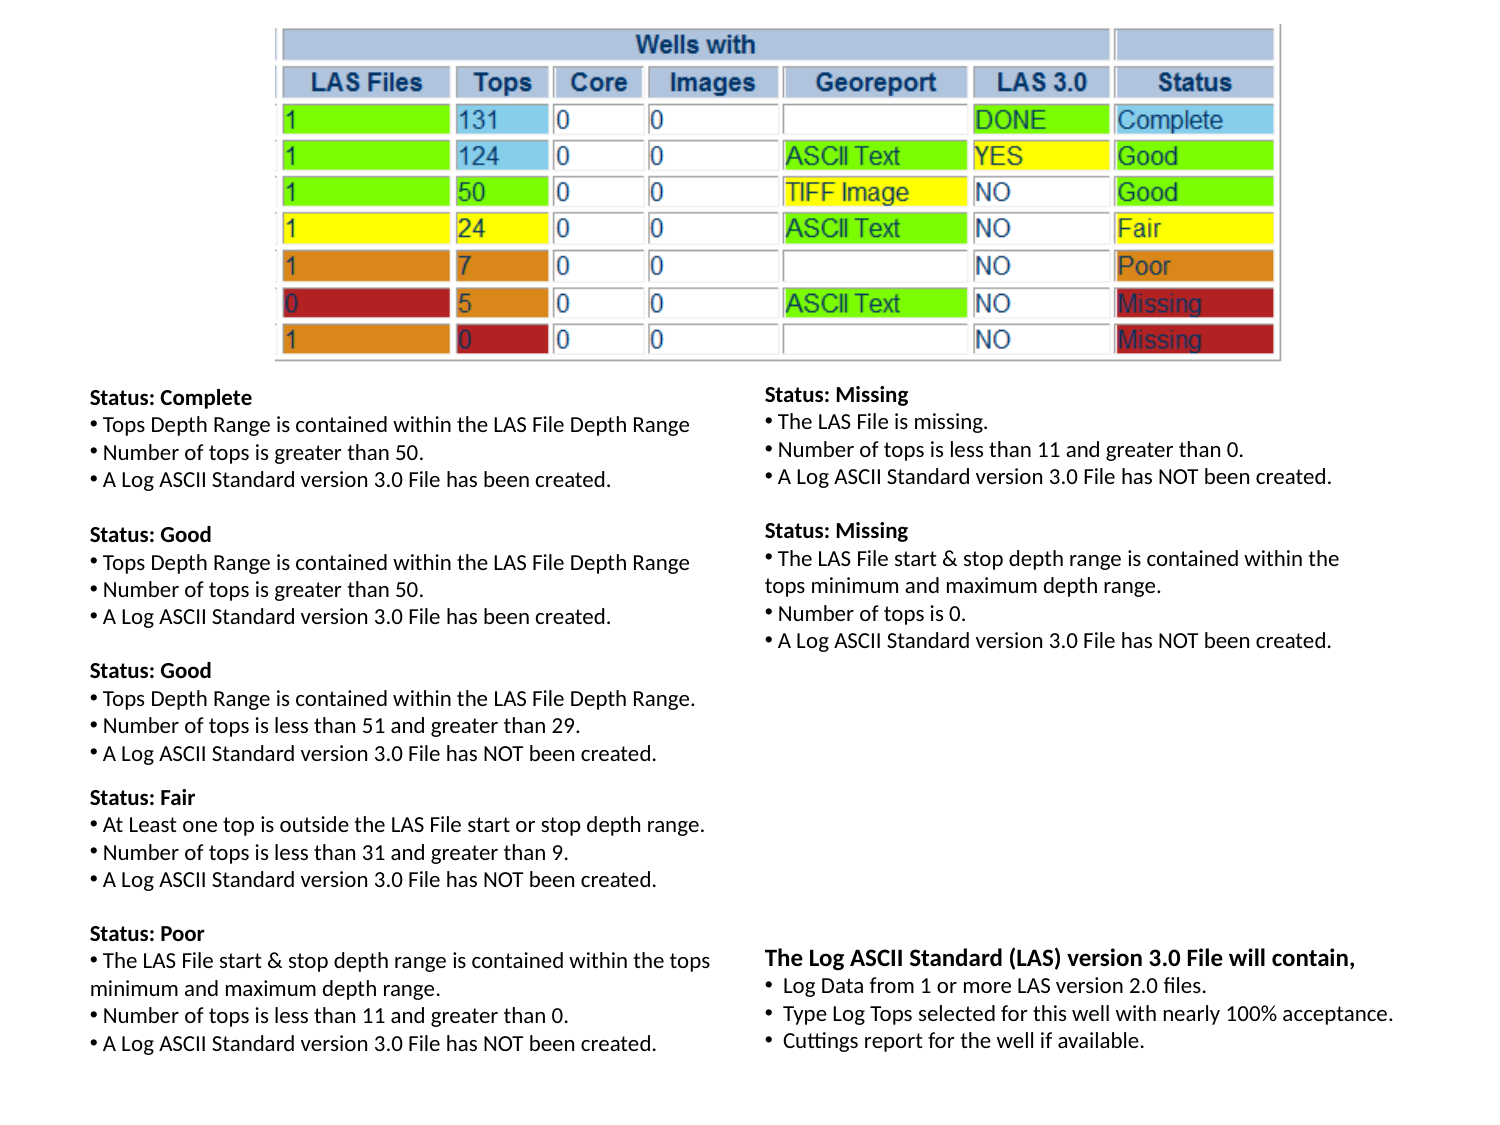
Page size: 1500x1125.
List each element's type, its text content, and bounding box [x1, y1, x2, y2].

text_box Status: Good Tops Depth Range is contained within the LAS File Depth Range Number of tops is greater than 50. A Log ASCII Standard version 3.0 File has been created. [75, 512, 713, 637]
picture [274, 24, 1284, 363]
text_box Status: Fair At Least one top is outside the LAS File start or stop depth range. Number of tops is less than 31 and greater than 9. A Log ASCII Standard version 3.0 File has NOT been created. [74, 774, 975, 900]
text_box Status: Missing The LAS File start & stop depth range is contained within the tops minimum and maximum depth range. Number of tops is 0. A Log ASCII Standard version 3.0 File has NOT been created. [749, 508, 1363, 661]
text_box The Log ASCII Standard (LAS) version 3.0 File will contain, Log Data from 1 or more LAS version 2.0 files. Type Log Tops selected for this well with nearly 100% acceptance. Cuttings report for the well if available. [750, 933, 1463, 1061]
text_box Status: Poor The LAS File start & stop depth range is contained within the tops minimum and maximum depth range. Number of tops is less than 11 and greater than 0. A Log ASCII Standard version 3.0 File has NOT been created. [74, 911, 763, 1064]
text_box Status: Good Tops Depth Range is contained within the LAS File Depth Range. Number of tops is less than 51 and greater than 29. A Log ASCII Standard version 3.0 File has NOT been created. [74, 648, 975, 774]
text_box Status: Missing The LAS File is missing. Number of tops is less than 11 and greater than 0. A Log ASCII Standard version 3.0 File has NOT been created. [750, 372, 1375, 497]
text_box Status: Complete Tops Depth Range is contained within the LAS File Depth Range Number of tops is greater than 50. A Log ASCII Standard version 3.0 File has been created. [75, 374, 713, 500]
